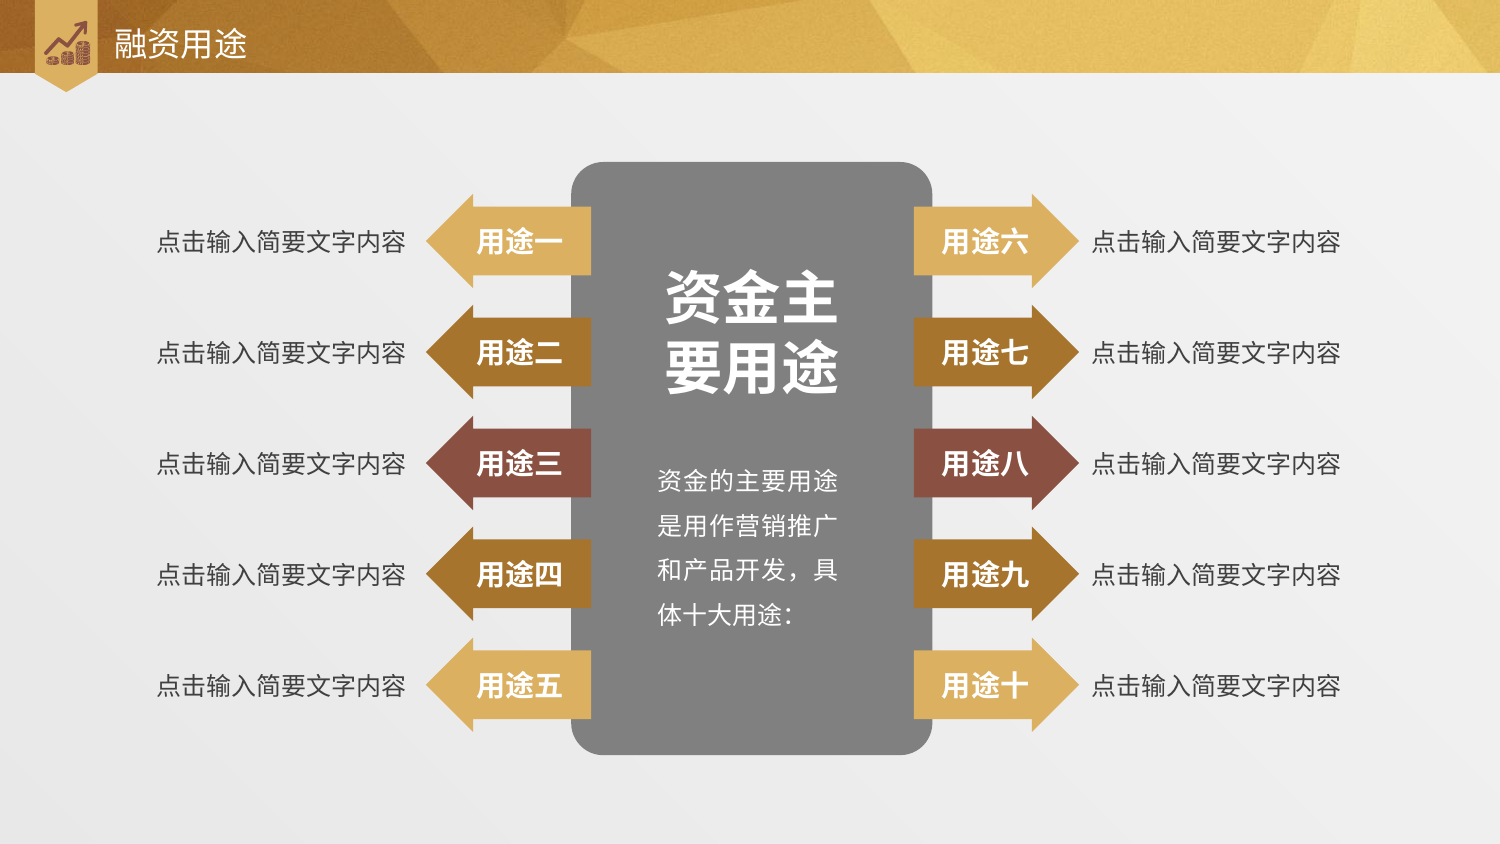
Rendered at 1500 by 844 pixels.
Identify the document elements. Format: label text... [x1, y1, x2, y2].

text_box 点击输入简要文字内容 [1090, 336, 1363, 368]
text_box [46, 56, 60, 66]
text_box 点击输入简要文字内容 [1090, 669, 1363, 701]
text_box 点击输入简要文字内容 [145, 669, 418, 701]
text_box 用途四 [462, 556, 579, 592]
picture [0, 0, 34, 73]
text_box [911, 413, 1082, 513]
text_box [44, 20, 88, 55]
text_box [911, 302, 1082, 402]
text_box [61, 40, 91, 66]
text_box 点击输入简要文字内容 [145, 336, 418, 368]
text_box [911, 524, 1082, 624]
text_box 用途九 [927, 556, 1044, 592]
text_box 点击输入简要文字内容 [1090, 225, 1363, 257]
text_box 用途三 [462, 445, 579, 481]
text_box [569, 159, 935, 758]
text_box 点击输入简要文字内容 [1090, 558, 1363, 590]
text_box [911, 191, 1082, 291]
text_box 用途八 [927, 445, 1044, 481]
text_box [911, 635, 1082, 734]
text_box 用途七 [927, 334, 1044, 370]
text_box [423, 302, 594, 402]
text_box 资金的主要用途是用作营销推广和产品开发，具体十大用途： [657, 450, 839, 631]
text_box [423, 635, 594, 734]
text_box 点击输入简要文字内容 [145, 447, 418, 479]
text_box [423, 191, 594, 291]
text_box 资金主要用途 [649, 253, 855, 409]
text_box 用途一 [462, 223, 579, 259]
text_box 用途二 [462, 334, 579, 370]
text_box 点击输入简要文字内容 [1090, 447, 1363, 479]
text_box 用途六 [927, 223, 1044, 259]
text_box 用途五 [462, 667, 579, 703]
text_box [423, 524, 594, 624]
picture [98, 0, 1500, 73]
text_box 用途十 [927, 667, 1044, 703]
text_box 点击输入简要文字内容 [145, 225, 418, 257]
text_box 点击输入简要文字内容 [145, 558, 418, 590]
text_box [423, 413, 594, 513]
title 融资用途 [99, 20, 550, 66]
